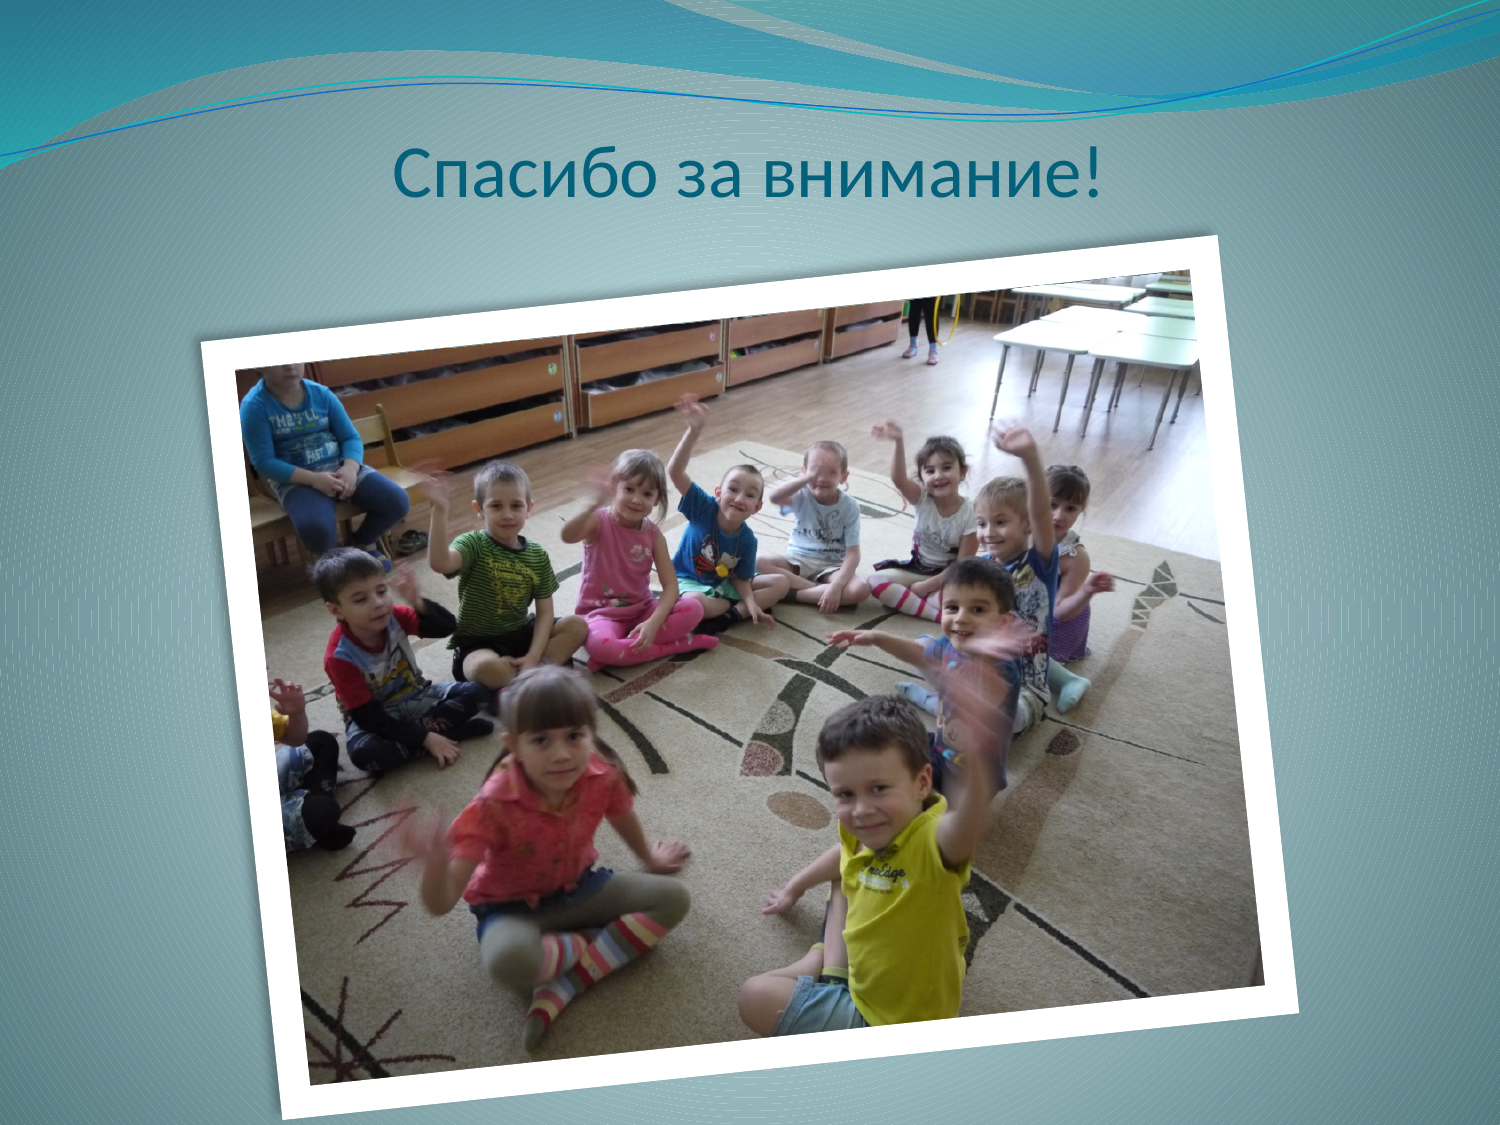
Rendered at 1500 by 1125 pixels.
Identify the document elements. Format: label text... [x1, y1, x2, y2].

picture [307, 1049, 649, 1085]
picture [751, 270, 1194, 317]
title Спасибо за внимание! [75, 115, 1425, 303]
picture [1234, 701, 1264, 988]
picture [236, 368, 264, 632]
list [269, 317, 1231, 1038]
